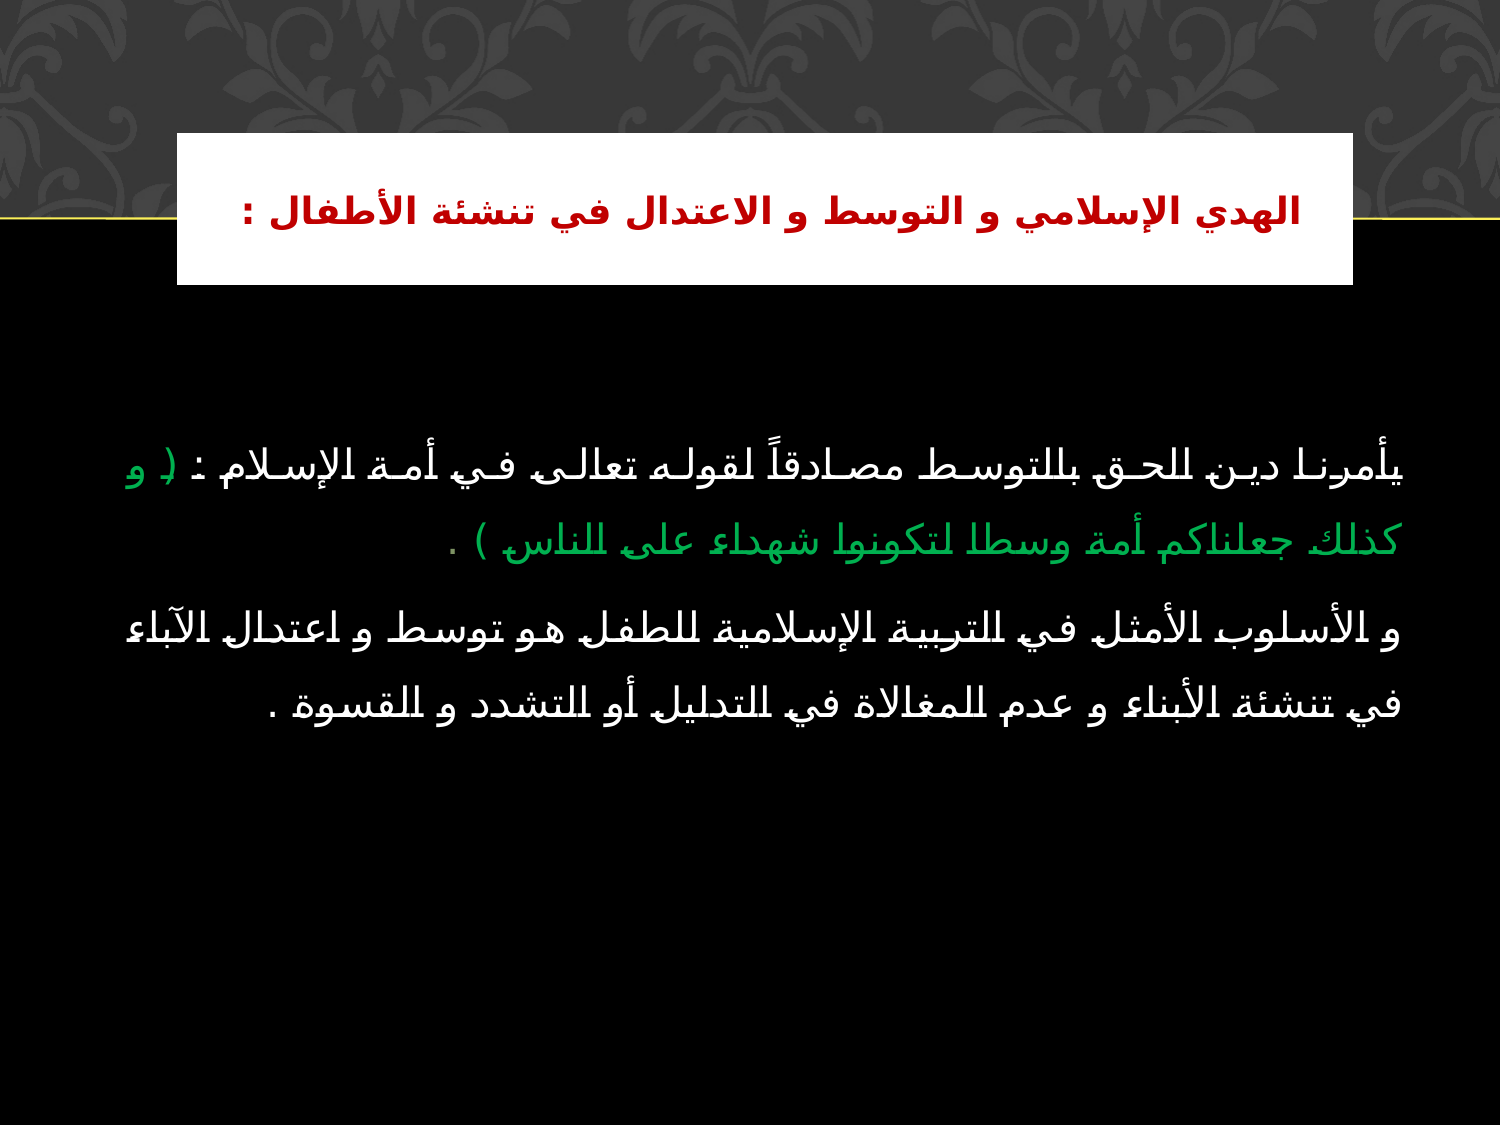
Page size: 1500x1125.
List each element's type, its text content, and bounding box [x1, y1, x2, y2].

title الهدي الإسلامي و التوسط و الاعتدال في تنشئة الأطفال : [177, 133, 1353, 285]
list يأمرنا دين الحق بالتوسط مصادقاً لقوله تعالى في أمة الإسلام : ( و كذلك جعلناكم أمة وسطا لتكونوا شهداء على الناس ) . و الأسلوب الأمثل في التربية الإسلامية للطفل هو توسط و اعتدال الآباء في تنشئة الأبناء و عدم المغالاة في التدليل أو التشدد و القسوة . [112, 278, 1419, 1035]
